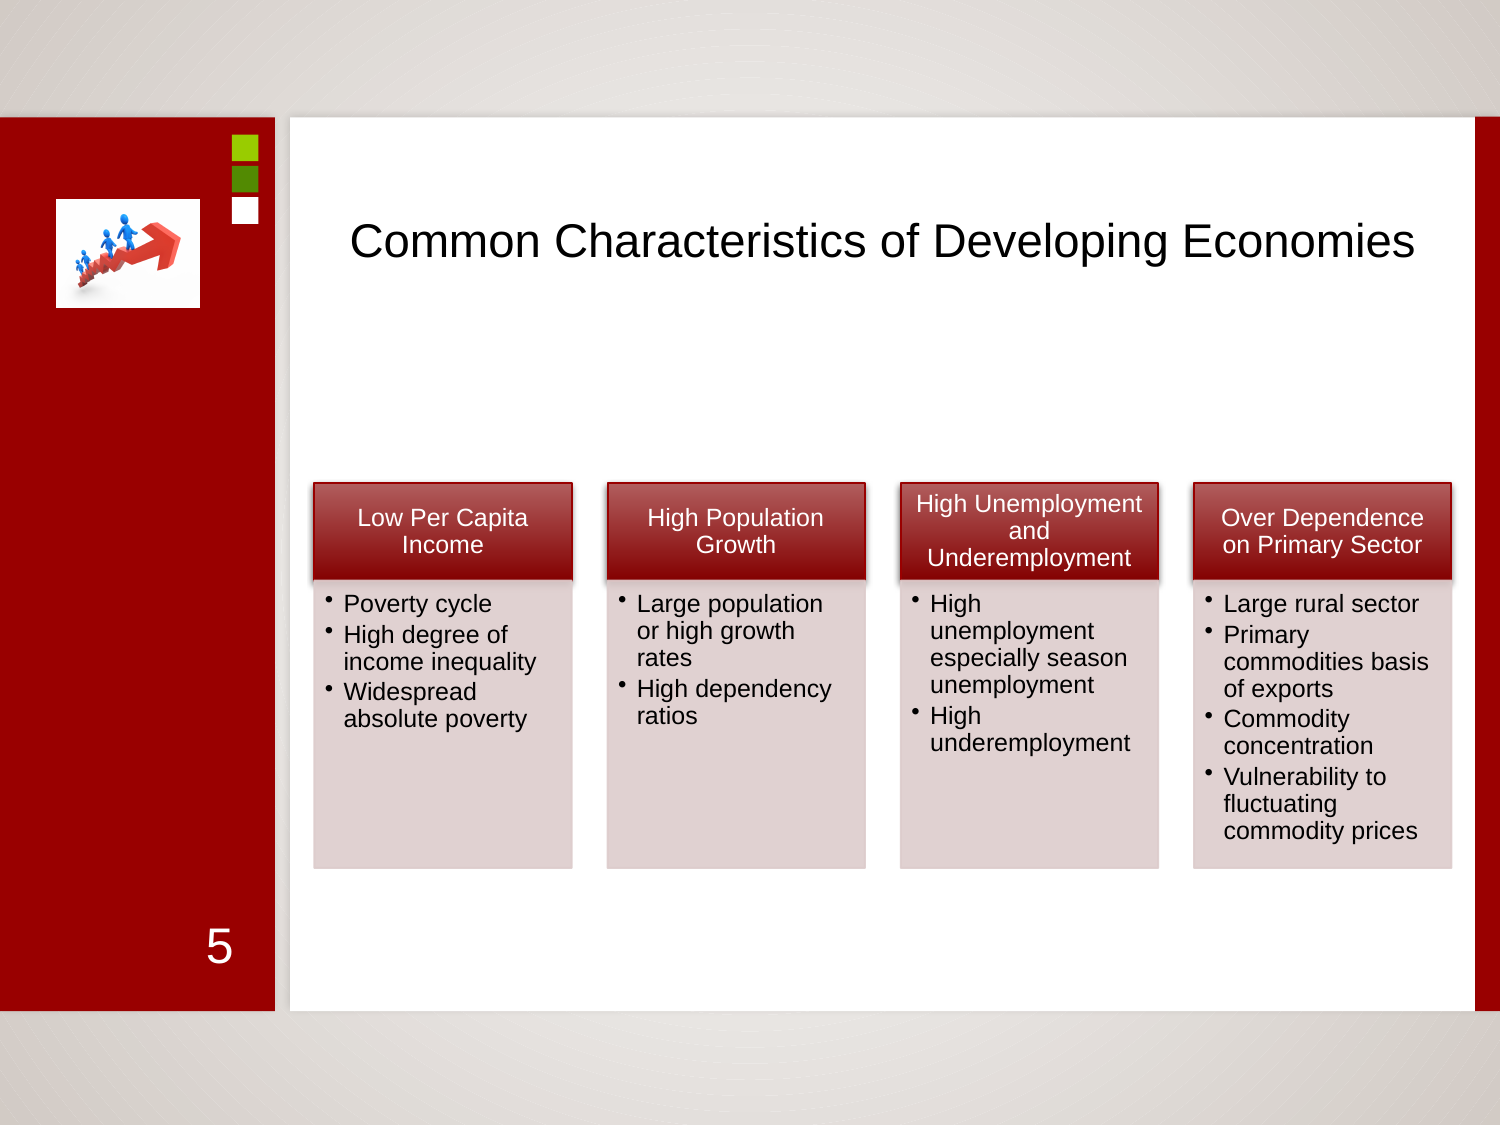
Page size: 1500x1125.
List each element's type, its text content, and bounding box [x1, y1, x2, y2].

picture [56, 199, 201, 308]
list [313, 361, 1453, 989]
slide_number 5 [56, 893, 249, 994]
title Common Characteristics of Developing Economies [313, 151, 1452, 325]
